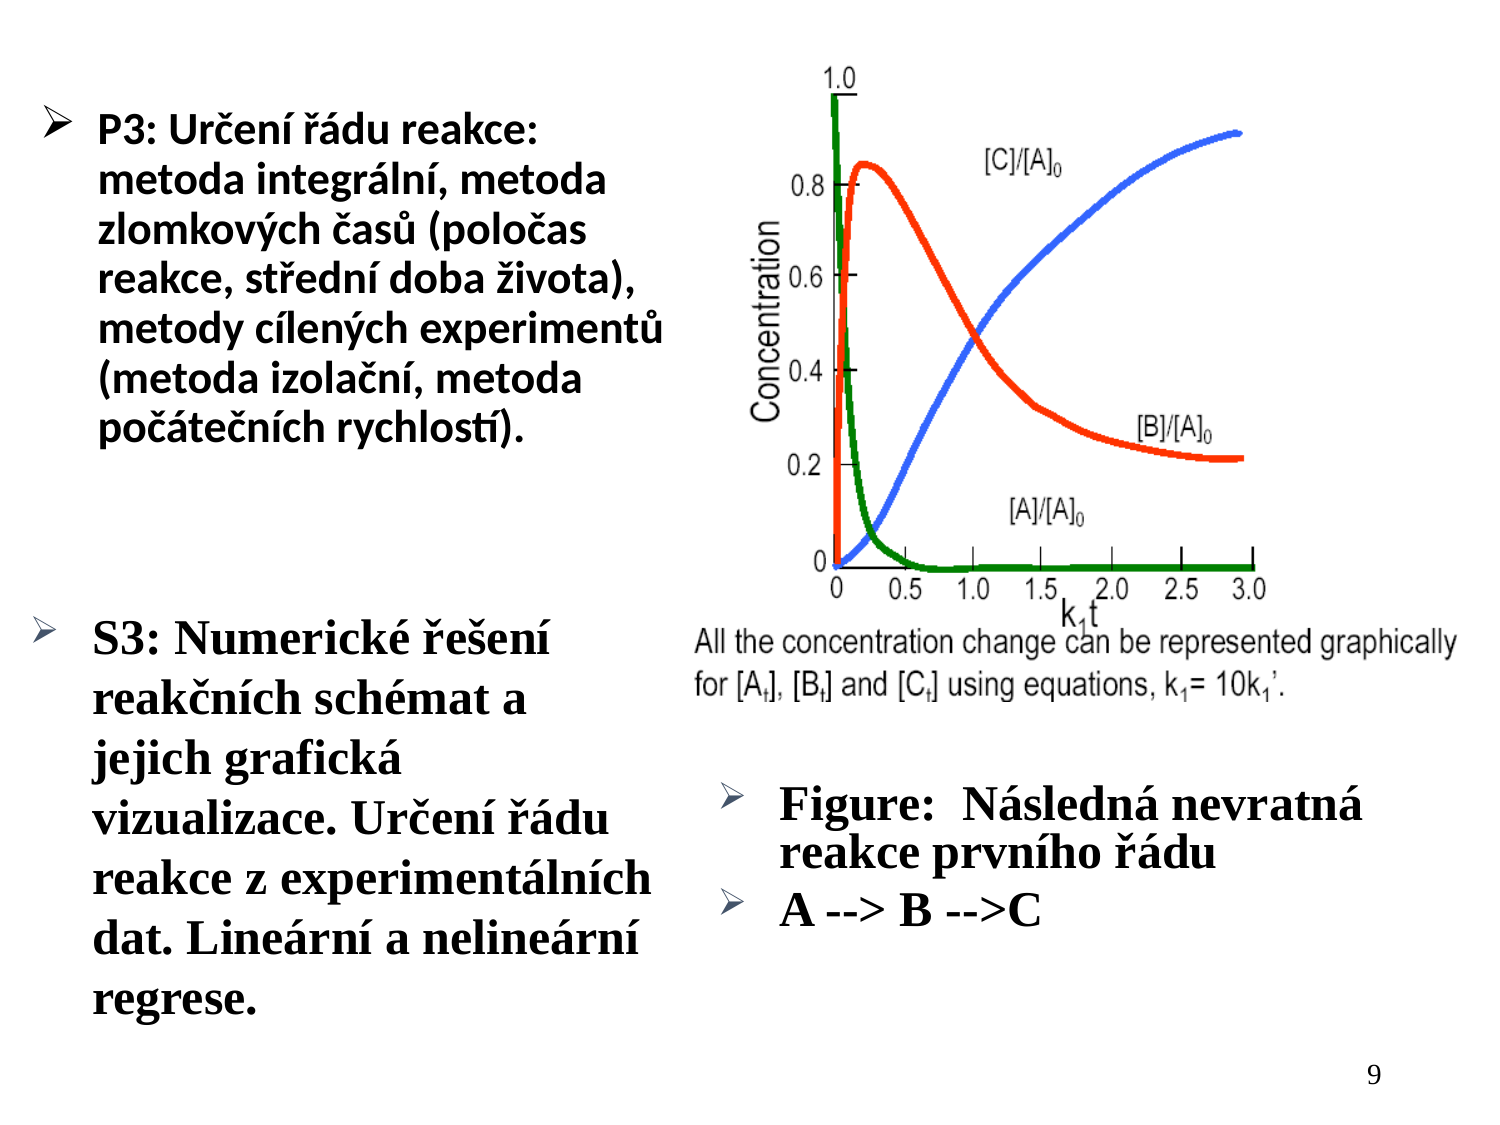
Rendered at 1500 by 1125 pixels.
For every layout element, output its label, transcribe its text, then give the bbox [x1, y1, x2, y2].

text_box S3: Numerické řešení reakčních schémat a jejich grafická vizualizace. Určení řádu reakce z experimentálních dat. Lineární a nelineární regrese. [0, 537, 688, 1000]
list P3: Určení řádu reakce: metoda integrální, metoda zlomkových časů (poločas reakce, střední doba života), metody cílených experimentů (metoda izolační, metoda počátečních rychlostí). [24, 37, 688, 500]
text_box Figure: Následná nevratná reakce prvního řádu A --> B -->C [687, 774, 1450, 1013]
slide_number 9 [1059, 1042, 1397, 1103]
picture [687, 62, 1467, 702]
